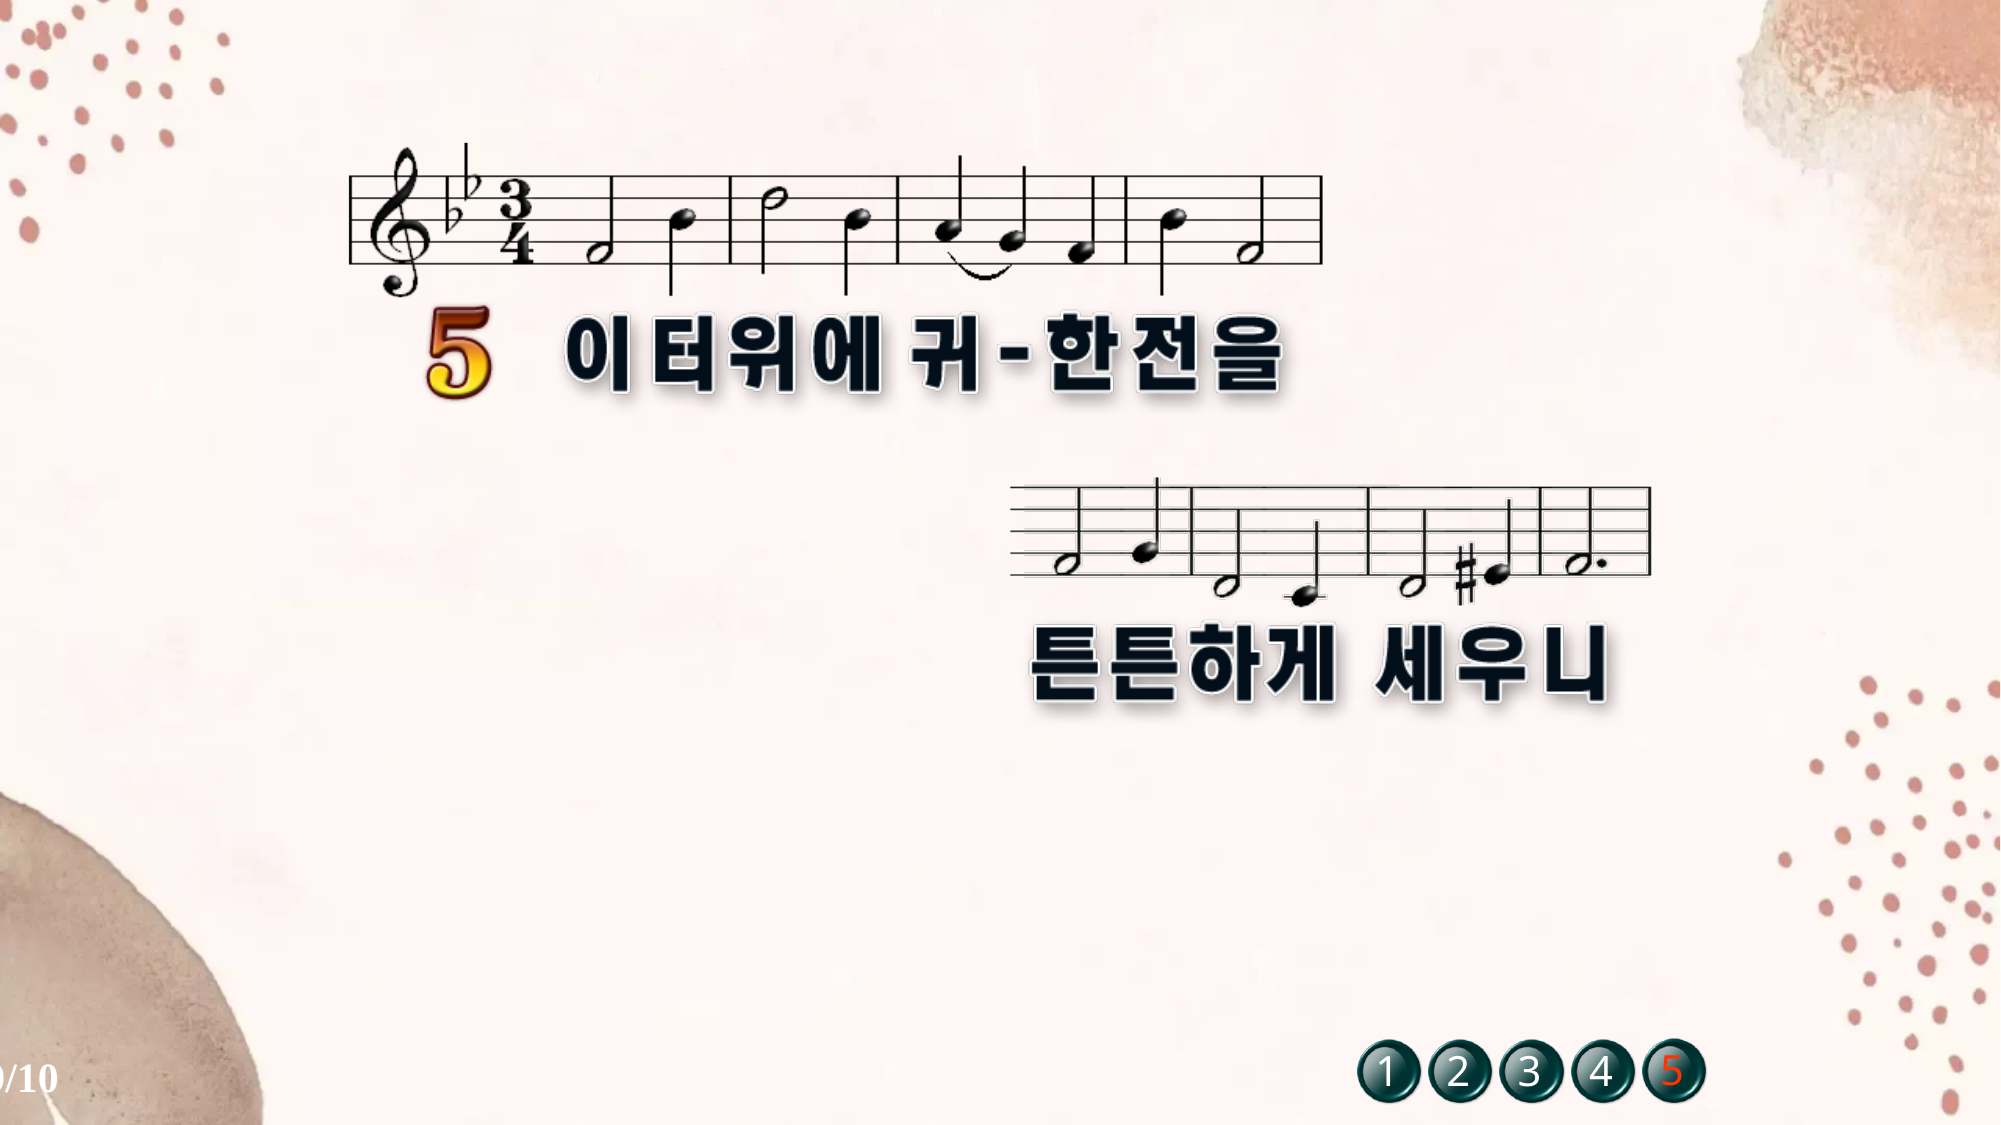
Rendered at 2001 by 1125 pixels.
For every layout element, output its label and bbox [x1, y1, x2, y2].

text_box [1639, 1034, 1709, 1106]
text_box [1354, 1035, 1424, 1106]
text_box [1568, 1035, 1638, 1106]
picture [0, 0, 2001, 1125]
text_box [1496, 1035, 1567, 1106]
text_box [1425, 1035, 1496, 1106]
